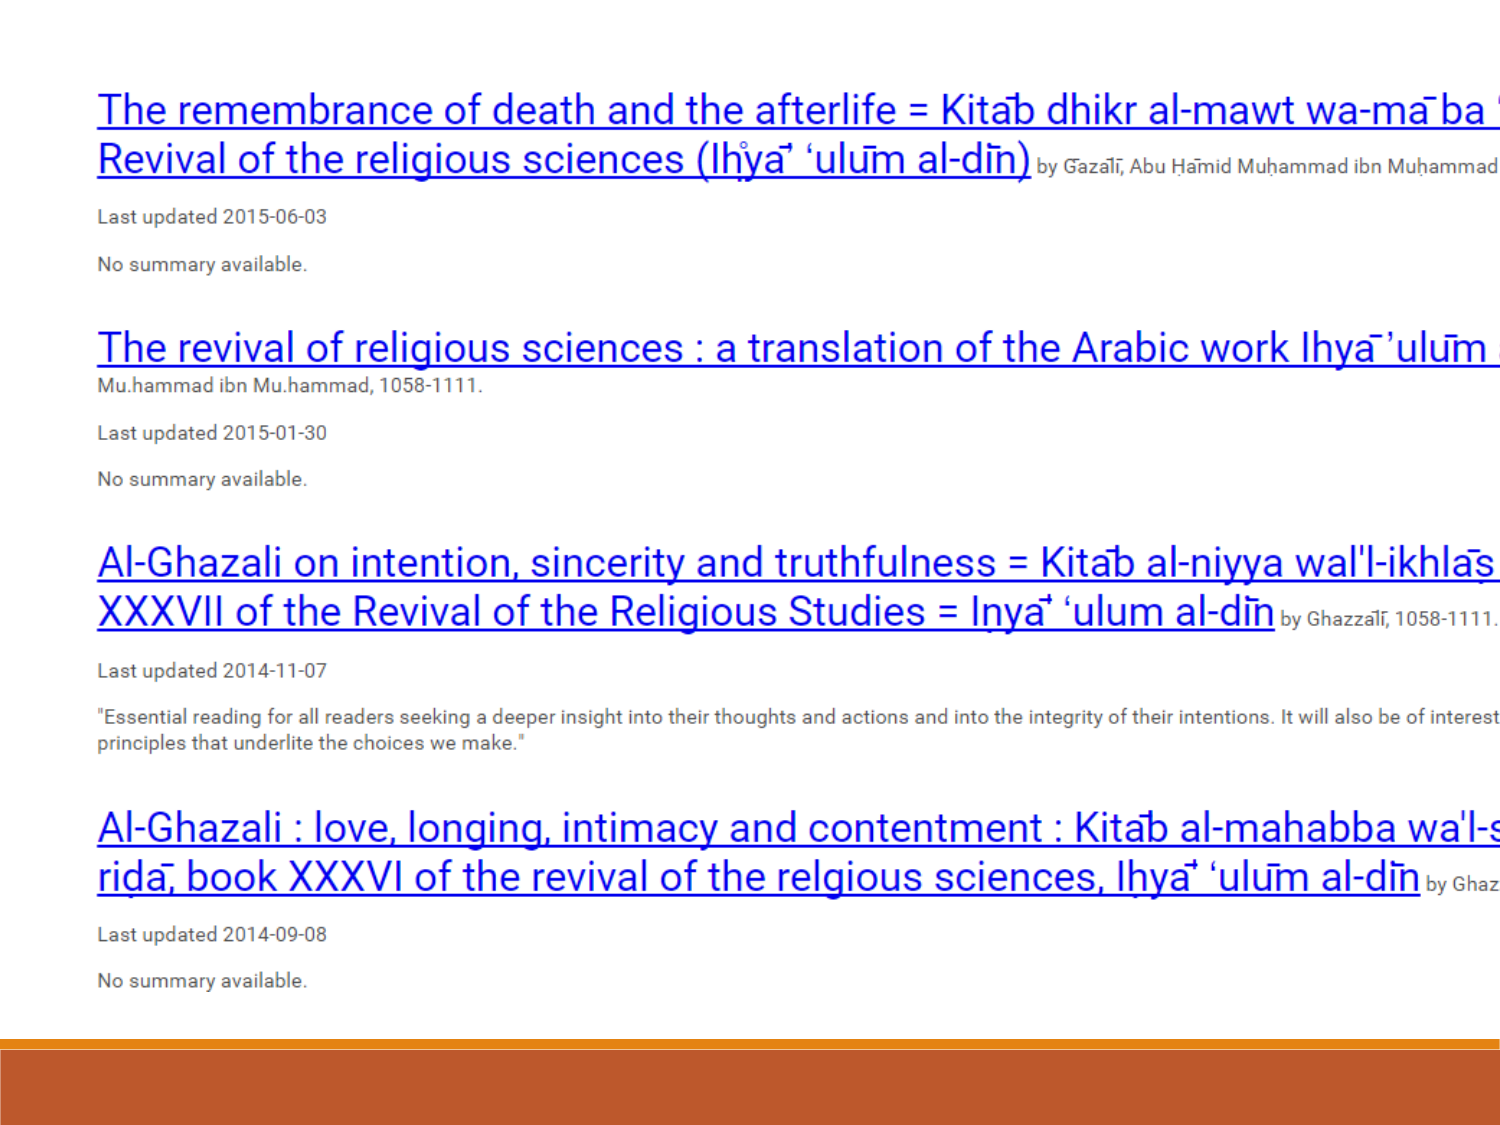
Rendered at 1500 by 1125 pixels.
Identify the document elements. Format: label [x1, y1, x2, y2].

list [70, 70, 1500, 992]
